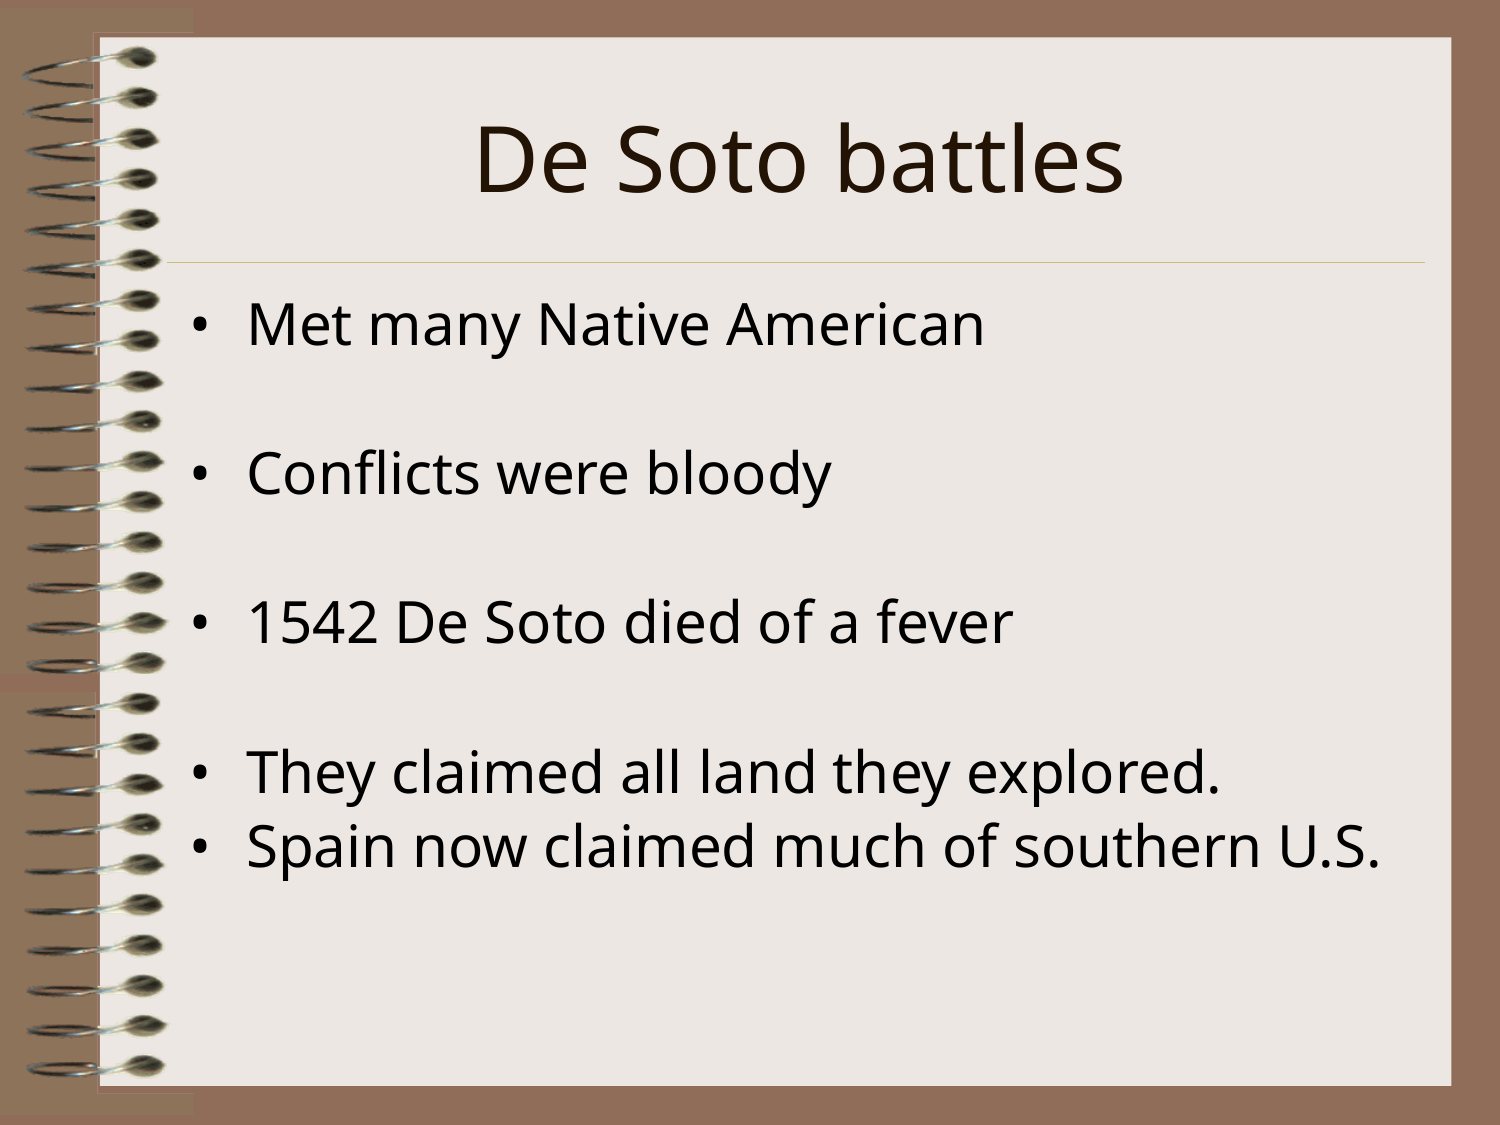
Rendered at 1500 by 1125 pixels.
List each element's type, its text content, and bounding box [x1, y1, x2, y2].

picture [0, 692, 194, 1115]
title De Soto battles [174, 62, 1425, 250]
list Met many Native American Conflicts were bloody 1542 De Soto died of a fever They claimed all land they explored. Spain now claimed much of southern U.S. [174, 287, 1425, 963]
picture [0, 8, 194, 674]
